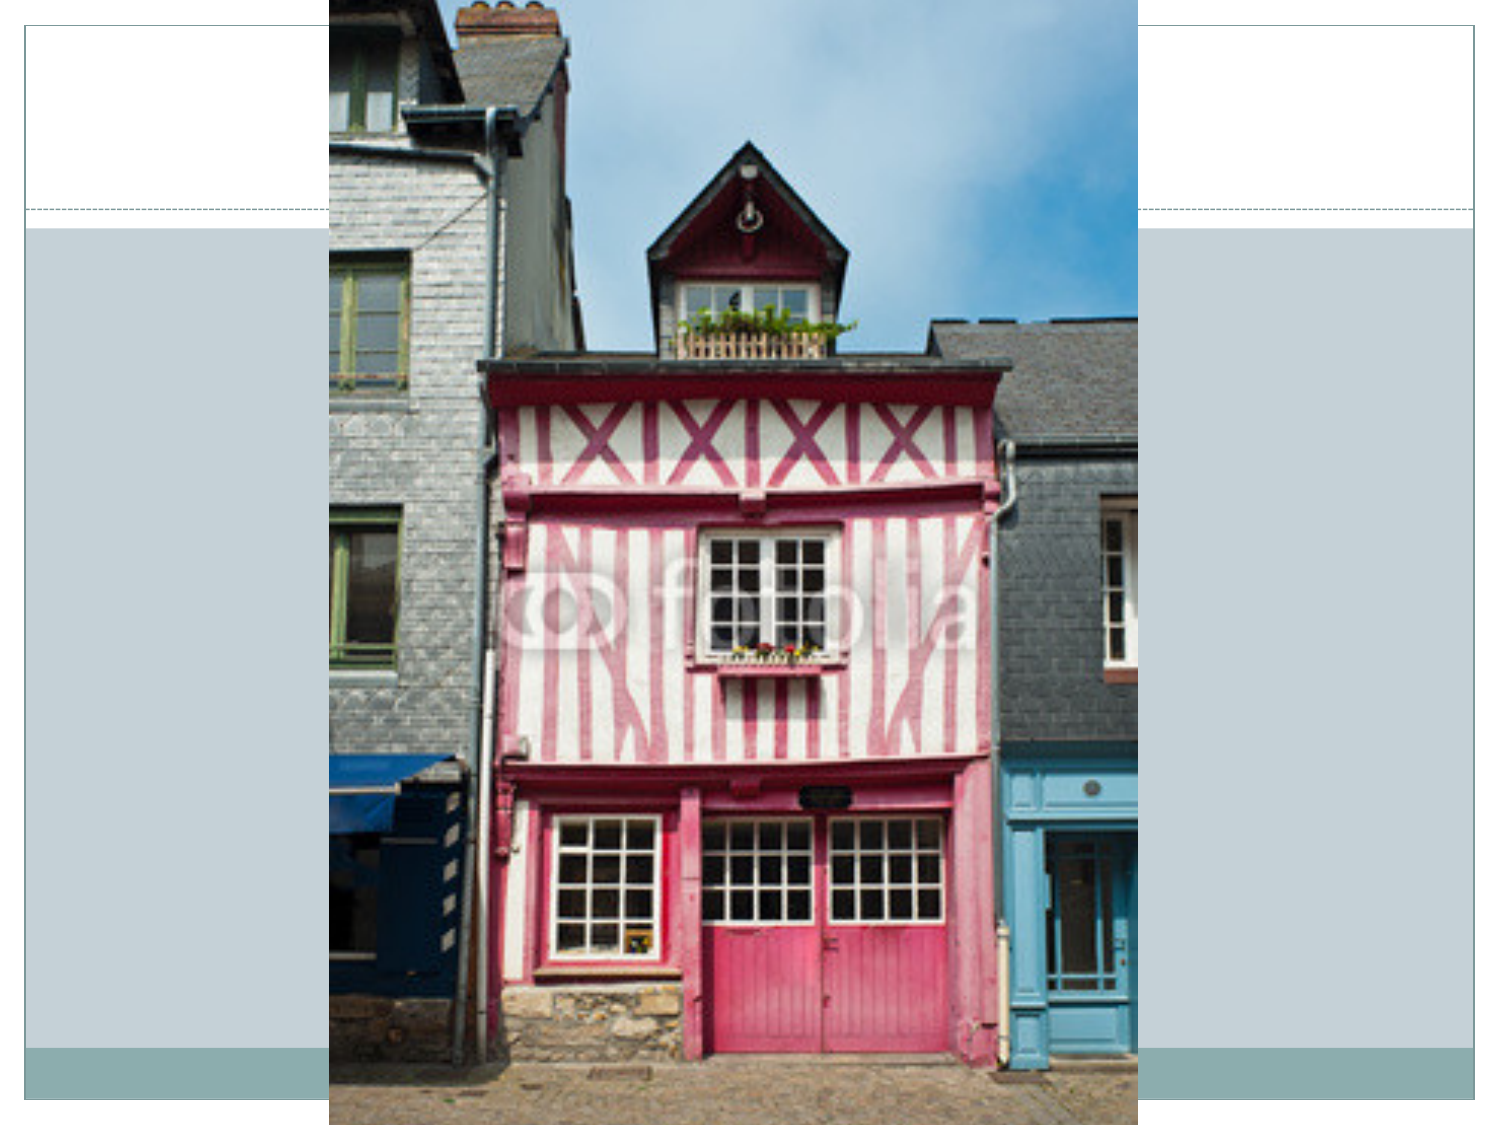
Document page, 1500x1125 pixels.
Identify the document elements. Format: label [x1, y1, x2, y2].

picture [329, 0, 1139, 1125]
